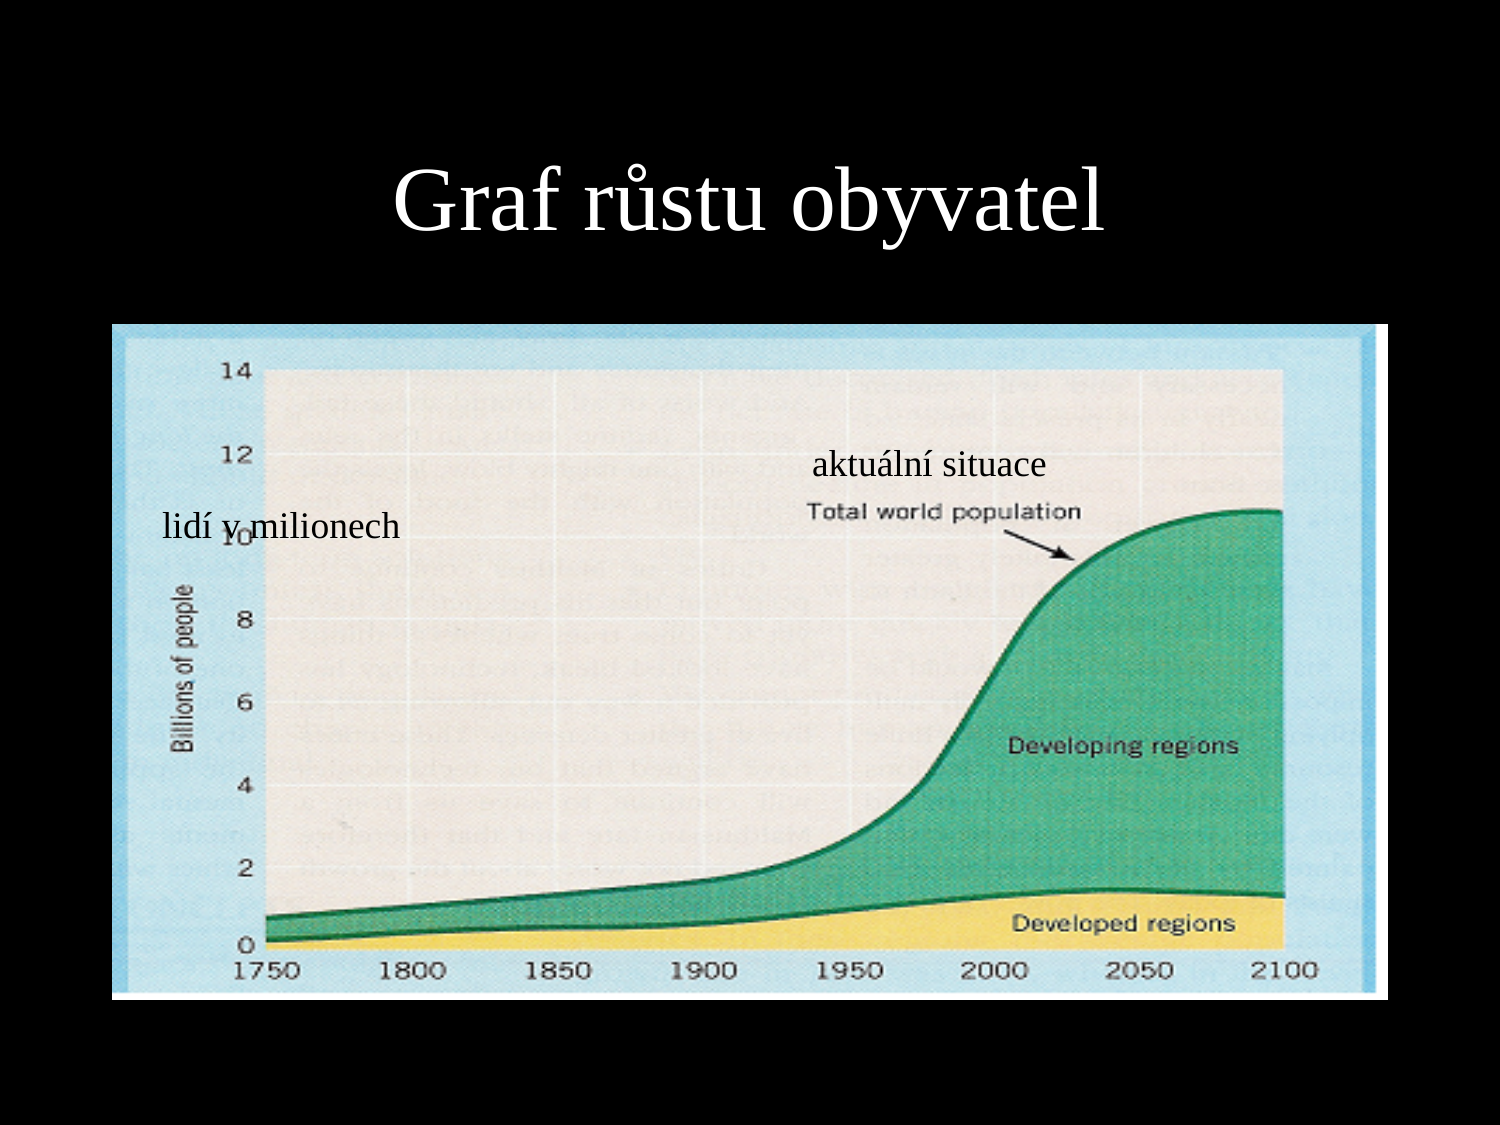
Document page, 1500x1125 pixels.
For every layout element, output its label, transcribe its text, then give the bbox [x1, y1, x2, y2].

title Graf růstu obyvatel [112, 99, 1388, 288]
picture [112, 324, 1388, 1001]
